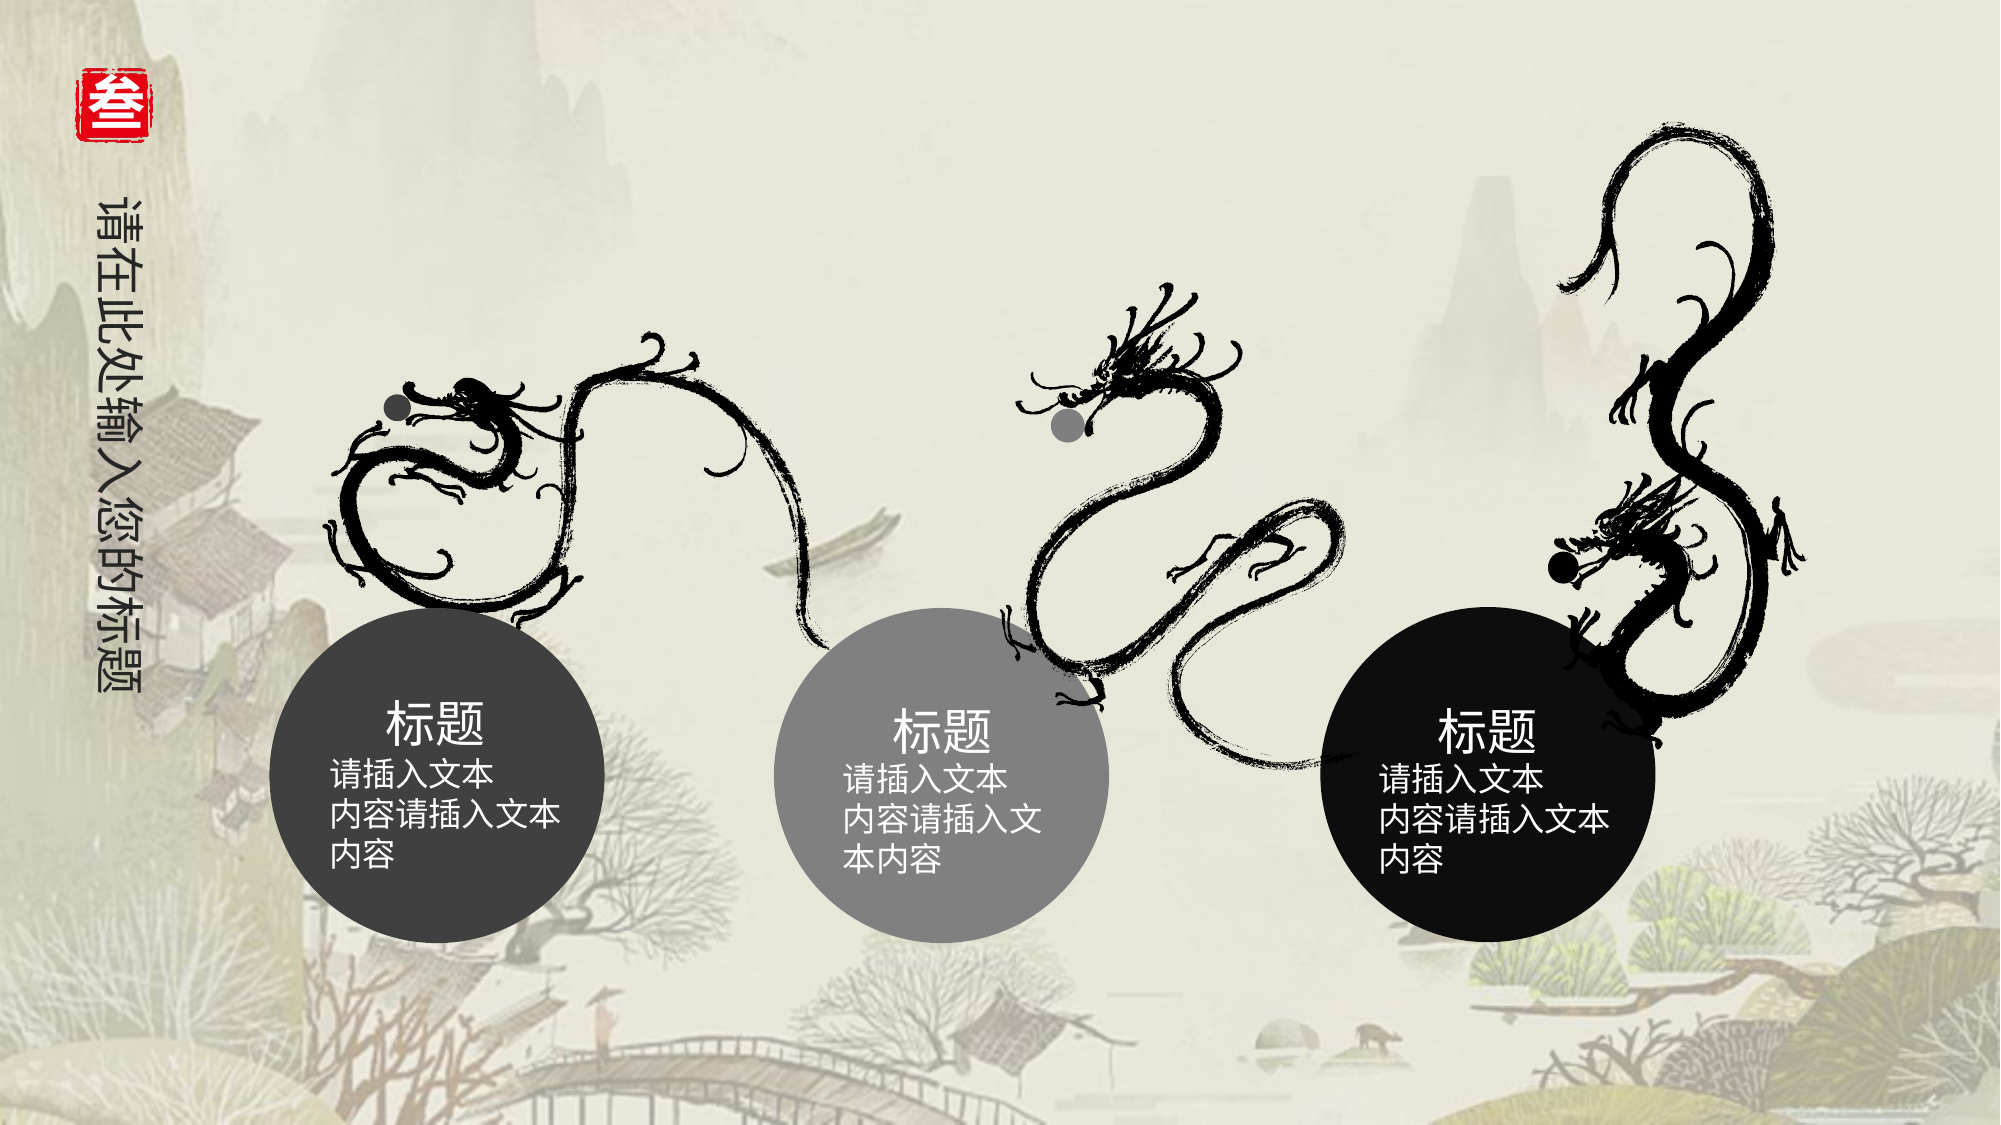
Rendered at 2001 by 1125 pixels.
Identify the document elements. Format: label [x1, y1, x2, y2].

text_box [322, 331, 831, 650]
text_box [367, 929, 507, 945]
text_box [382, 393, 412, 423]
text_box [1049, 407, 1086, 444]
text_box [1554, 121, 1808, 702]
text_box [295, 606, 579, 684]
text_box [1340, 605, 1612, 692]
text_box [1363, 888, 1613, 944]
text_box [1261, 692, 1714, 888]
text_box [815, 888, 1068, 945]
picture [0, 0, 2000, 1125]
text_box [999, 282, 1346, 769]
text_box [269, 684, 603, 929]
text_box [716, 692, 1169, 888]
text_box [1547, 552, 1580, 585]
text_box [795, 606, 1088, 692]
